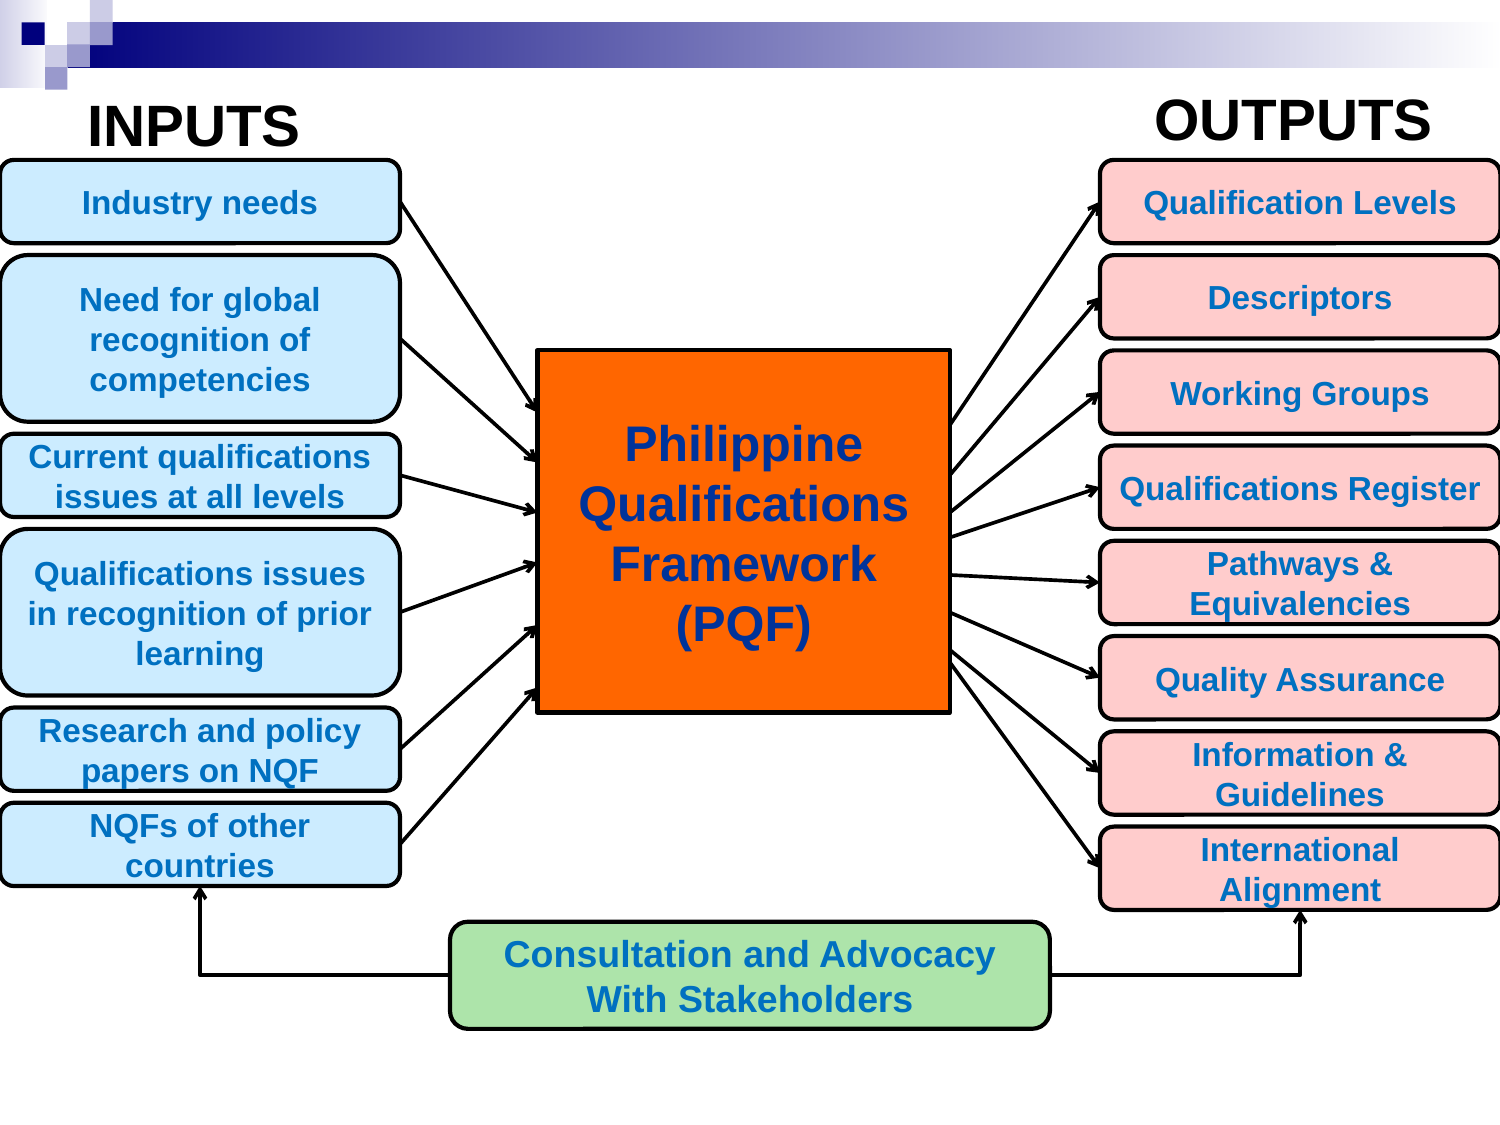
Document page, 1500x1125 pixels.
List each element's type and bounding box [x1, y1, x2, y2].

text_box [0, 74, 1500, 1033]
